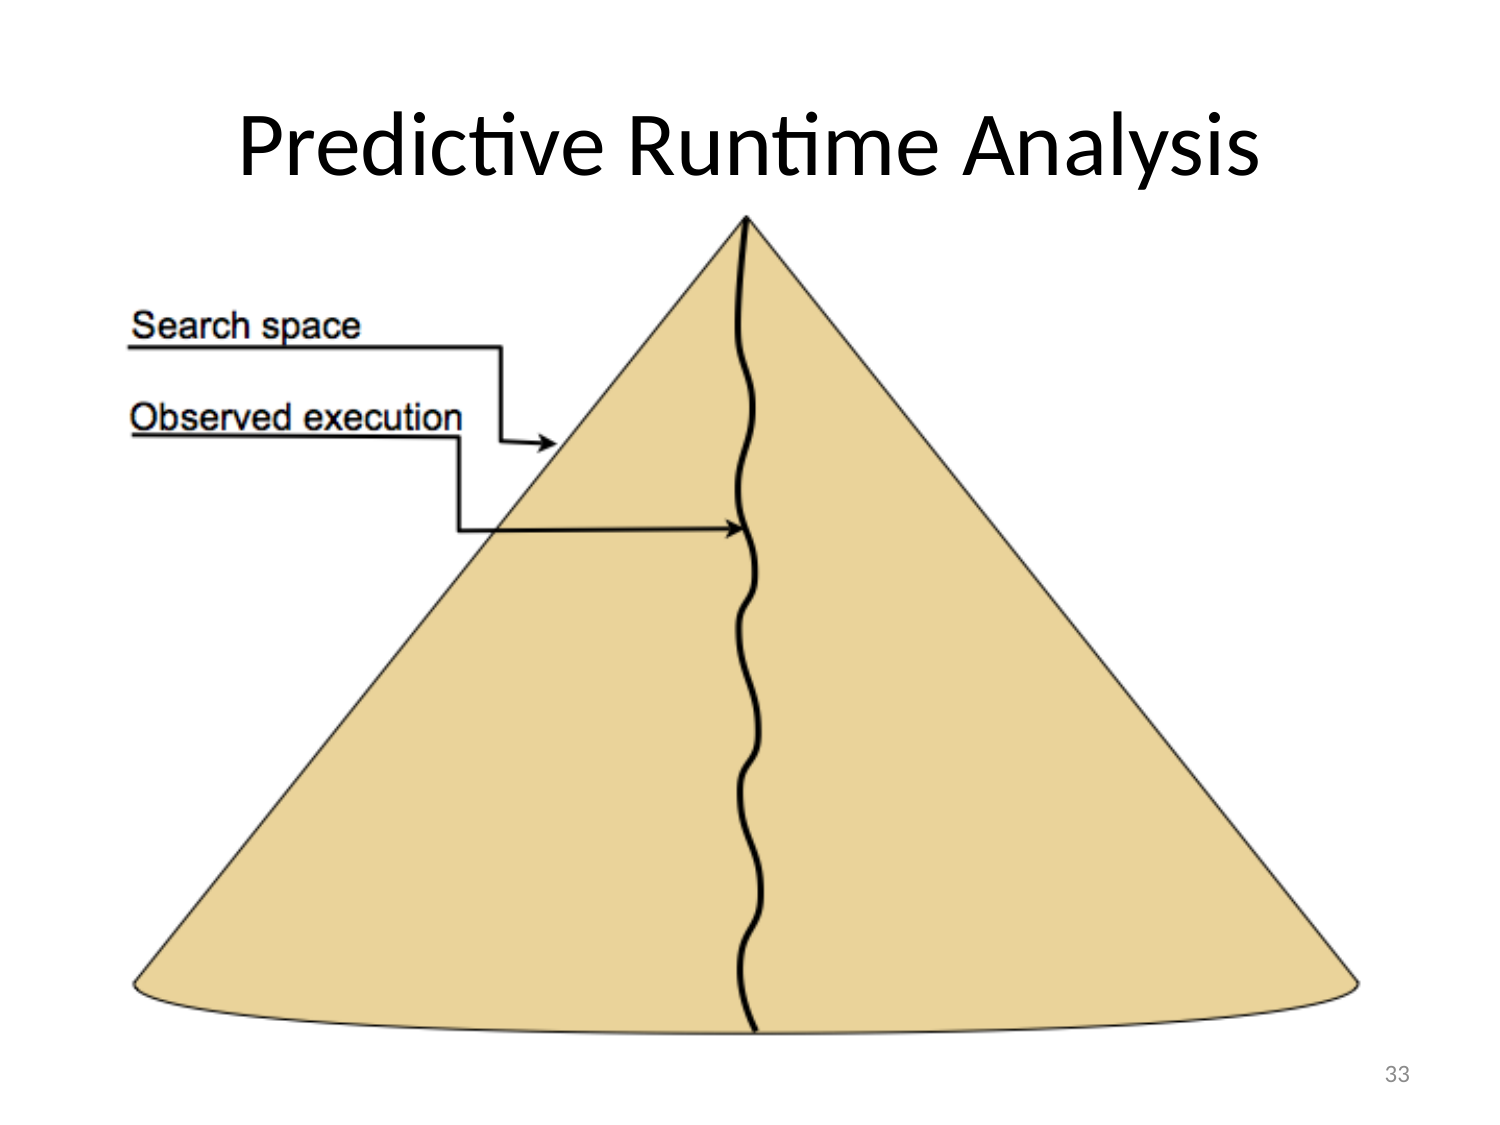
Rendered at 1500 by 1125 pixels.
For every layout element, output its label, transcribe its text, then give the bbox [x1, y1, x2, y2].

slide_number 33 [1074, 1042, 1425, 1103]
picture [66, 193, 1392, 1047]
title Predictive Runtime Analysis [75, 45, 1425, 233]
